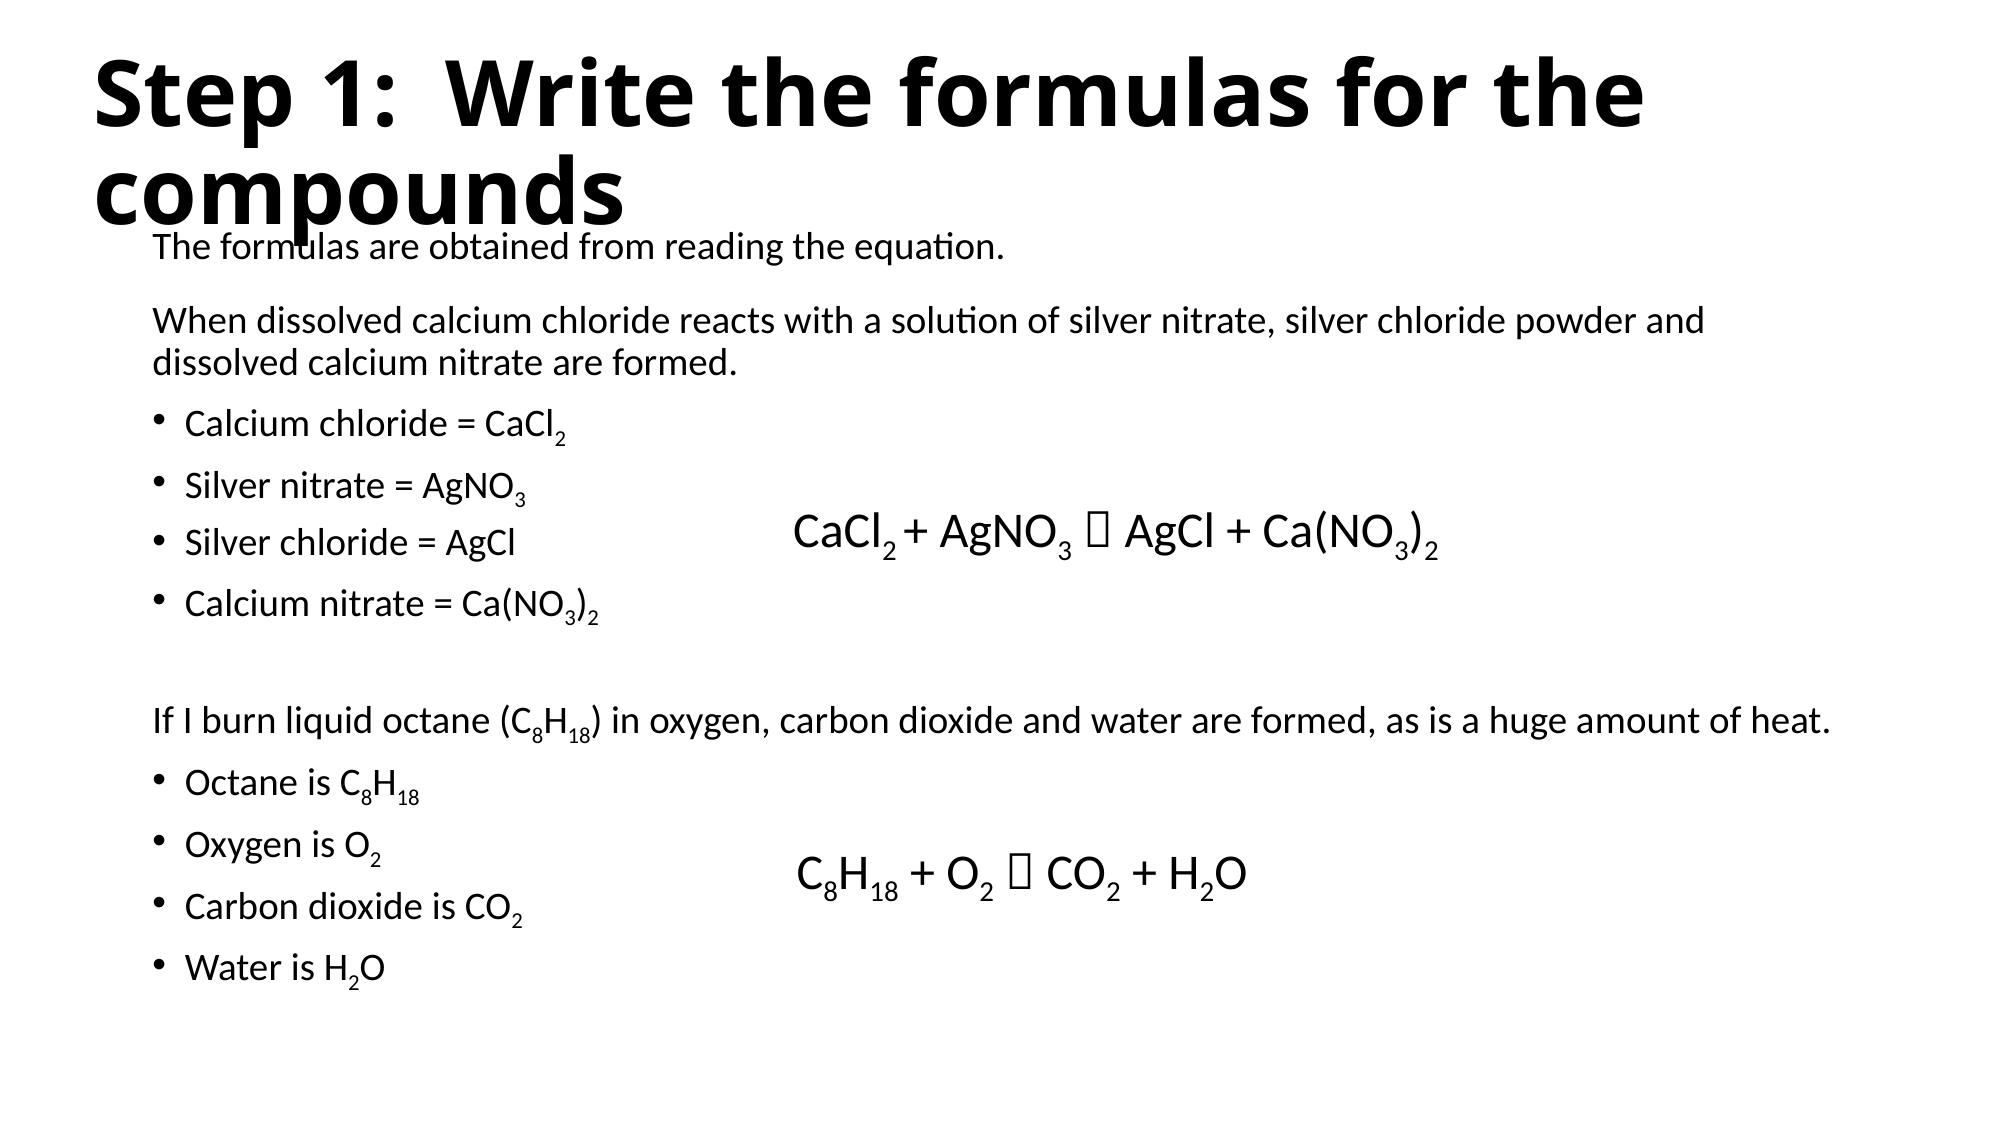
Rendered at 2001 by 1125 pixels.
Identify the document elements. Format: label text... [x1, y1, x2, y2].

list The formulas are obtained from reading the equation. When dissolved calcium chloride reacts with a solution of silver nitrate, silver chloride powder and dissolved calcium nitrate are formed. Calcium chloride = CaCl2 Silver nitrate = AgNO3 Silver chloride = AgCl Calcium nitrate = Ca(NO3)2 If I burn liquid octane (C8H18) in oxygen, carbon dioxide and water are formed, as is a huge amount of heat. Octane is C8H18 Oxygen is O2 Carbon dioxide is CO2 Water is H2O [137, 218, 1863, 1043]
title Step 1: Write the formulas for the compounds [78, 37, 1893, 255]
text_box C8H18 + O2  CO2 + H2O [781, 832, 1632, 916]
text_box CaCl2 + AgNO3  AgCl + Ca(NO3)2 [778, 490, 1764, 625]
